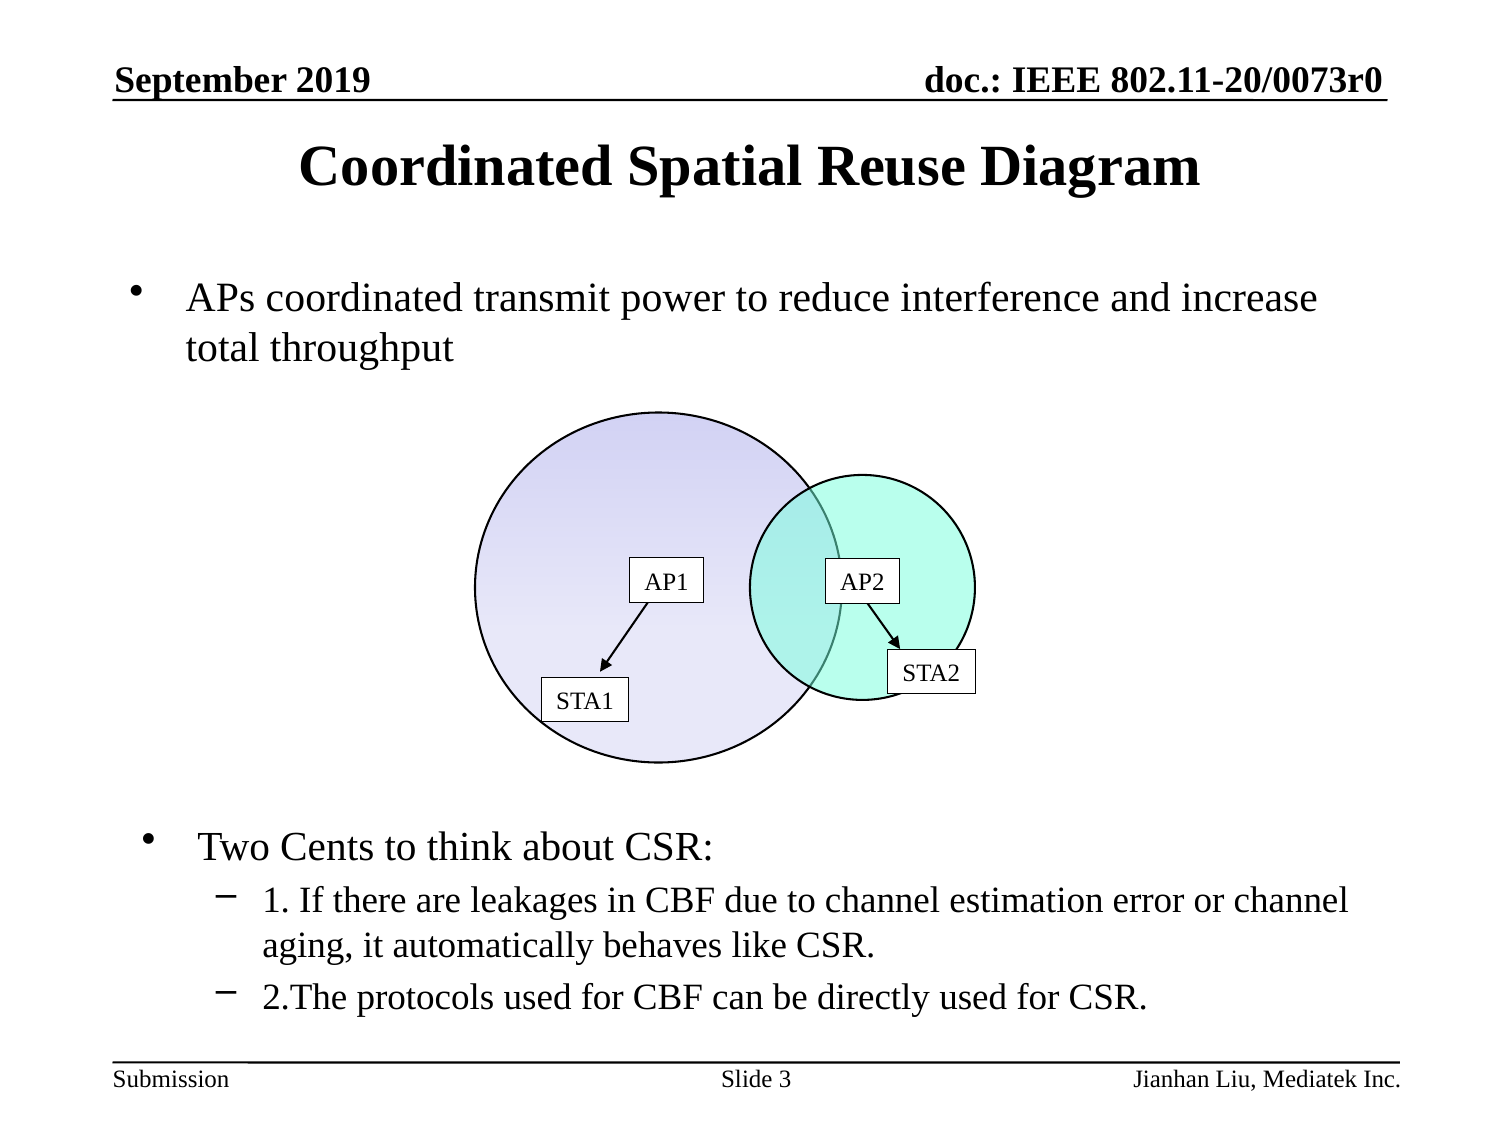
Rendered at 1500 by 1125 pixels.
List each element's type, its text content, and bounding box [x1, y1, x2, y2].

text_box STA1 [541, 677, 629, 722]
text_box Two Cents to think about CSR: 1. If there are leakages in CBF due to channel estimation error or channel aging, it automatically behaves like CSR. 2.The protocols used for CBF can be directly used for CSR. [126, 811, 1402, 1026]
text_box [855, 587, 901, 650]
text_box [599, 581, 663, 673]
footer Jianhan Liu, Mediatek Inc. [1129, 1061, 1402, 1093]
text_box AP2 [825, 558, 900, 604]
text_box [749, 474, 975, 700]
list APs coordinated transmit power to reduce interference and increase total throughput [114, 262, 1390, 478]
text_box STA2 [887, 649, 976, 694]
text_box AP1 [629, 557, 704, 603]
text_box [474, 412, 810, 763]
title Coordinated Spatial Reuse Diagram [112, 112, 1388, 213]
slide_number Slide 3 [714, 1061, 798, 1093]
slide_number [114, 54, 374, 101]
